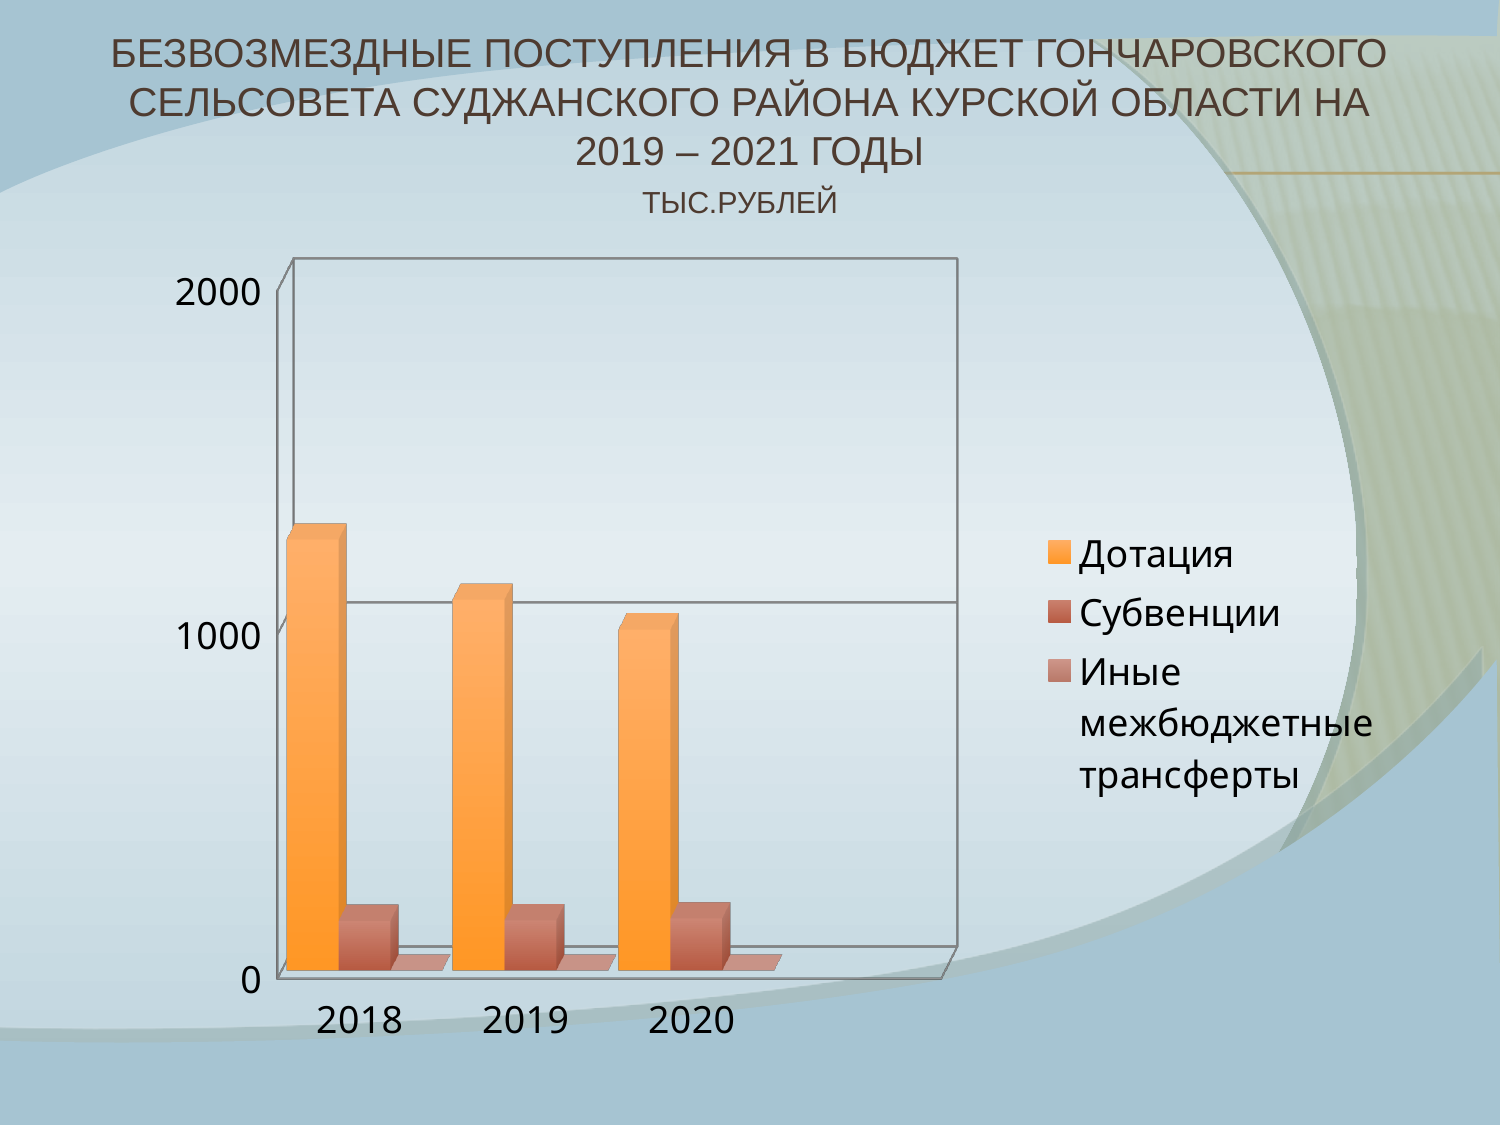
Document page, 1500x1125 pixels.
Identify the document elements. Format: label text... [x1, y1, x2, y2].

chart [135, 231, 1400, 1095]
title Безвозмездные поступления в бюджет Гончаровского сельсовета Суджанского района Курской области на 2019 – 2021 годы тыс.рублей [93, 19, 1407, 231]
